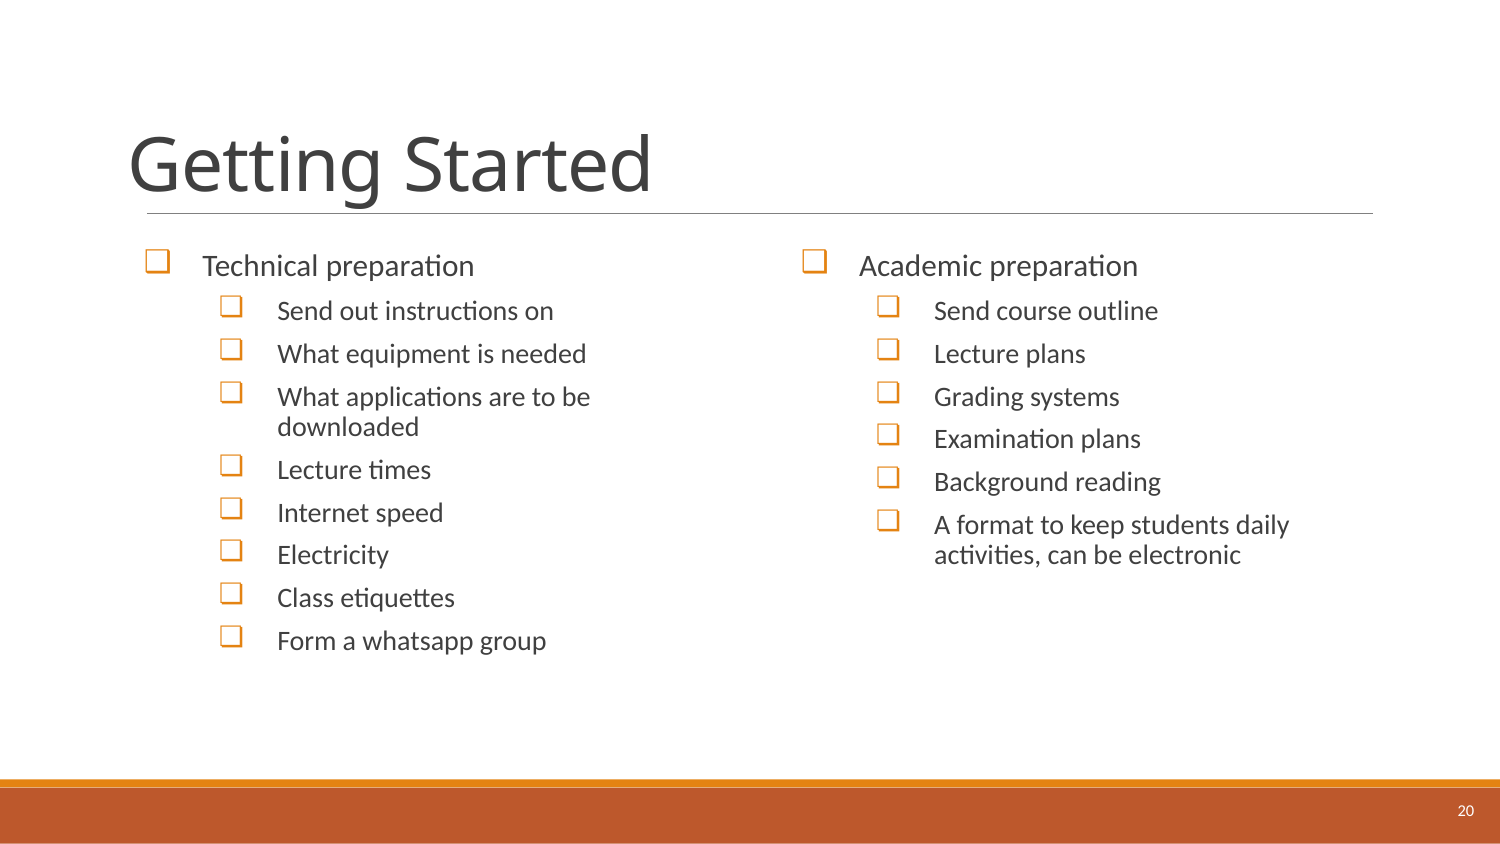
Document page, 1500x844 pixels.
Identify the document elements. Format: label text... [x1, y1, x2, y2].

slide_number 20 [1431, 776, 1500, 844]
list Technical preparation Send out instructions on What equipment is needed What applications are to be downloaded Lecture times Internet speed Electricity Class etiquettes Form a whatsapp group [127, 250, 716, 755]
list Academic preparation Send course outline Lecture plans Grading systems Examination plans Background reading A format to keep students daily activities, can be electronic [784, 250, 1373, 755]
title Getting Started [127, 66, 716, 207]
